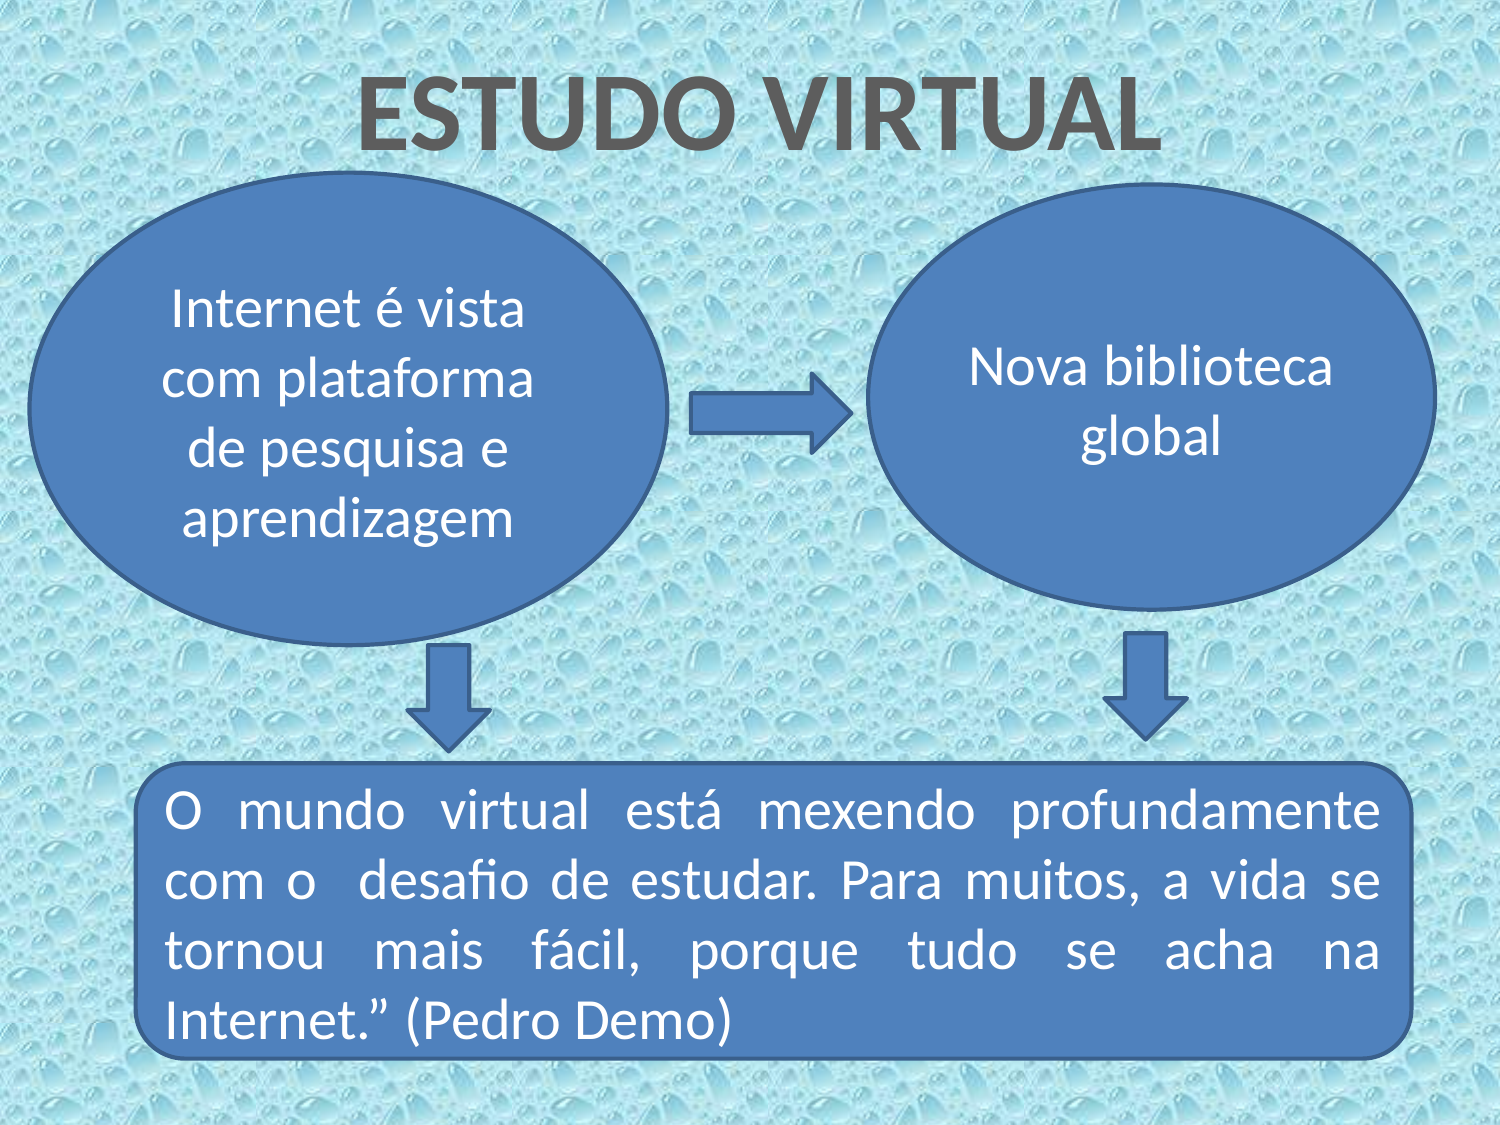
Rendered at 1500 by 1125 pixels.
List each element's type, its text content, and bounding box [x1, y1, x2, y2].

text_box ESTUDO VIRTUAL [340, 30, 1179, 181]
text_box Nova biblioteca global [866, 182, 1438, 612]
text_box [1102, 631, 1189, 742]
text_box Internet é vista com plataforma de pesquisa e aprendizagem [27, 170, 670, 648]
text_box [405, 643, 492, 754]
text_box [688, 371, 854, 455]
picture [0, 0, 1500, 1125]
text_box O mundo virtual está mexendo profundamente com o desafio de estudar. Para muitos, a vida se tornou mais fácil, porque tudo se acha na Internet.” (Pedro Demo) [133, 761, 1414, 1061]
